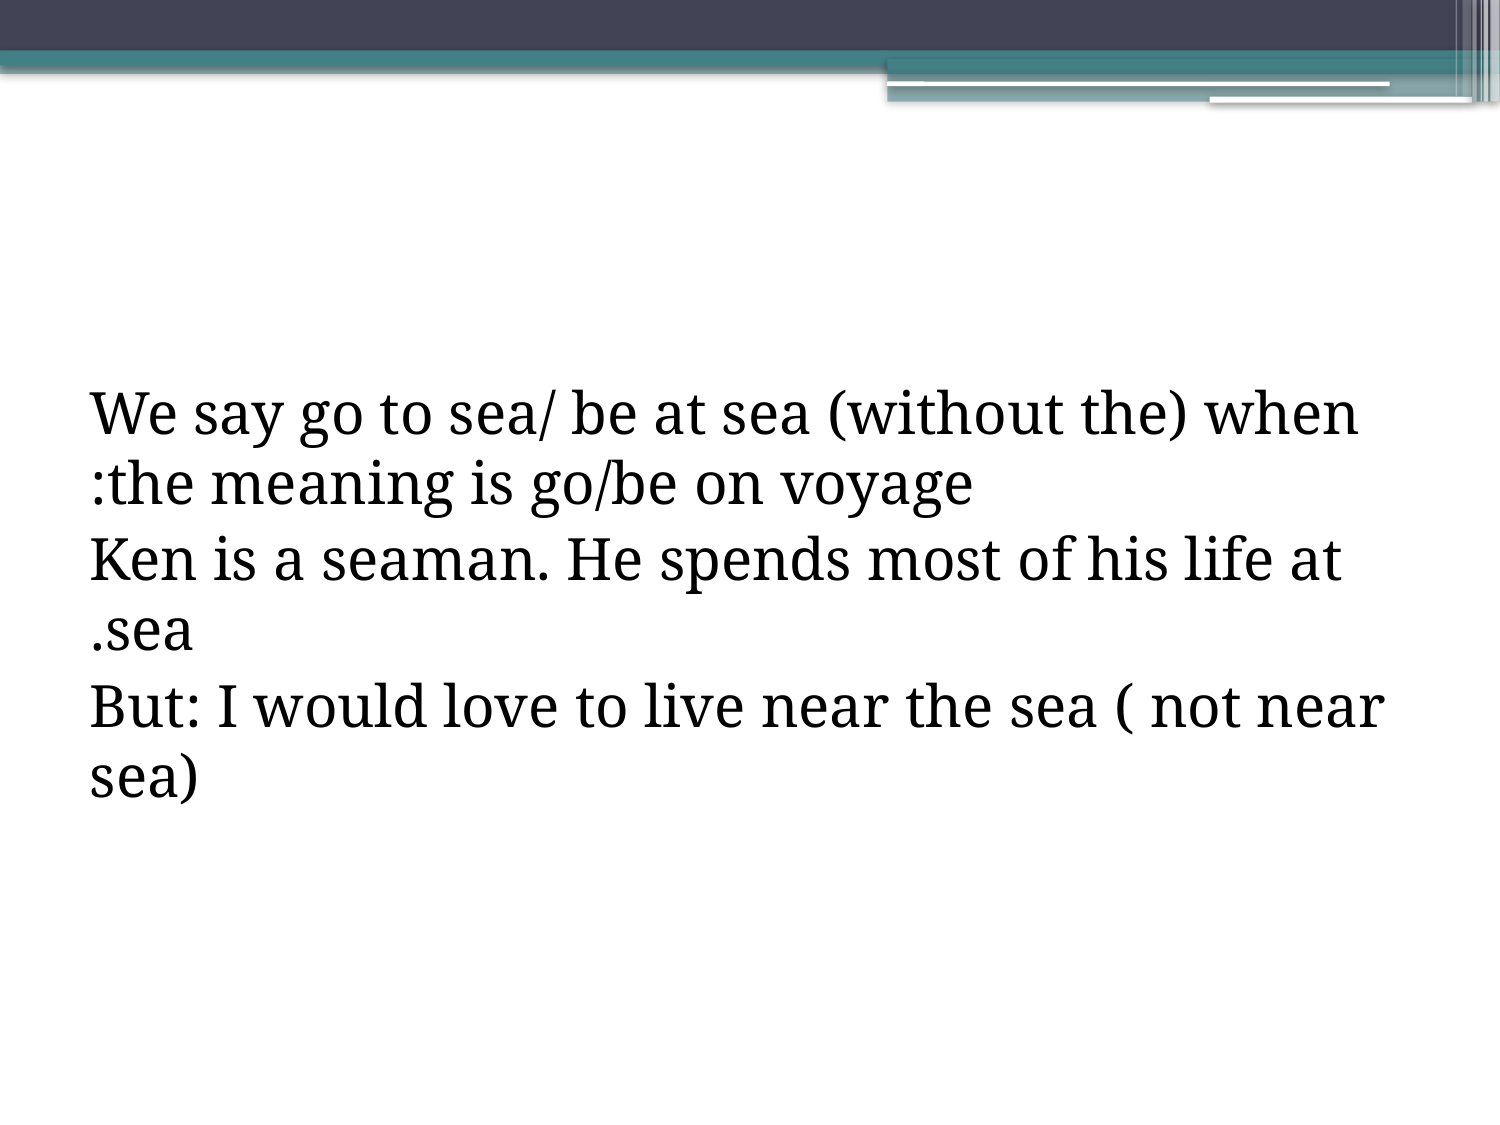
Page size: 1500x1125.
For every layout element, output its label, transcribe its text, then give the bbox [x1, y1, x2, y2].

list We say go to sea/ be at sea (without the) when the meaning is go/be on voyage: Ken is a seaman. He spends most of his life at sea. But: I would love to live near the sea ( not near sea) [75, 368, 1425, 1079]
